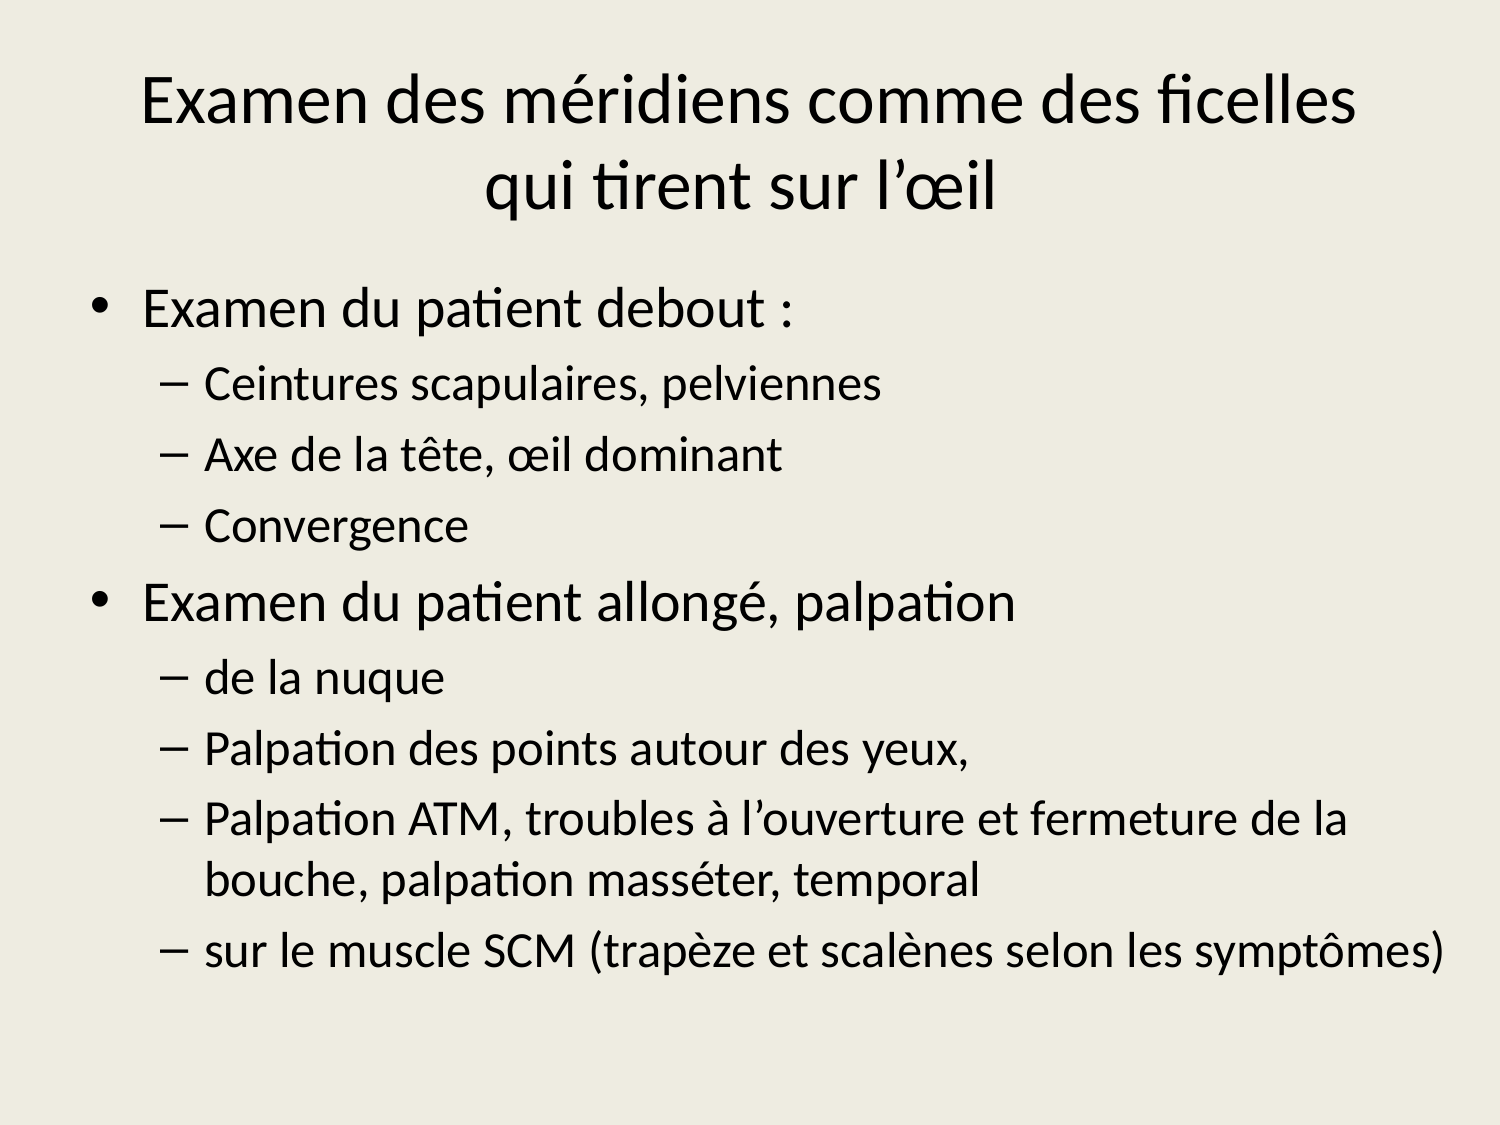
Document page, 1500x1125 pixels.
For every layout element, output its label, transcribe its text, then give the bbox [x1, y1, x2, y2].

title Examen des méridiens comme des ficelles qui tirent sur l’œil [75, 45, 1425, 233]
list Examen du patient debout : Ceintures scapulaires, pelviennes Axe de la tête, œil dominant Convergence Examen du patient allongé, palpation de la nuque Palpation des points autour des yeux, Palpation ATM, troubles à l’ouverture et fermeture de la bouche, palpation masséter, temporal sur le muscle SCM (trapèze et scalènes selon les symptômes) [75, 262, 1475, 1038]
